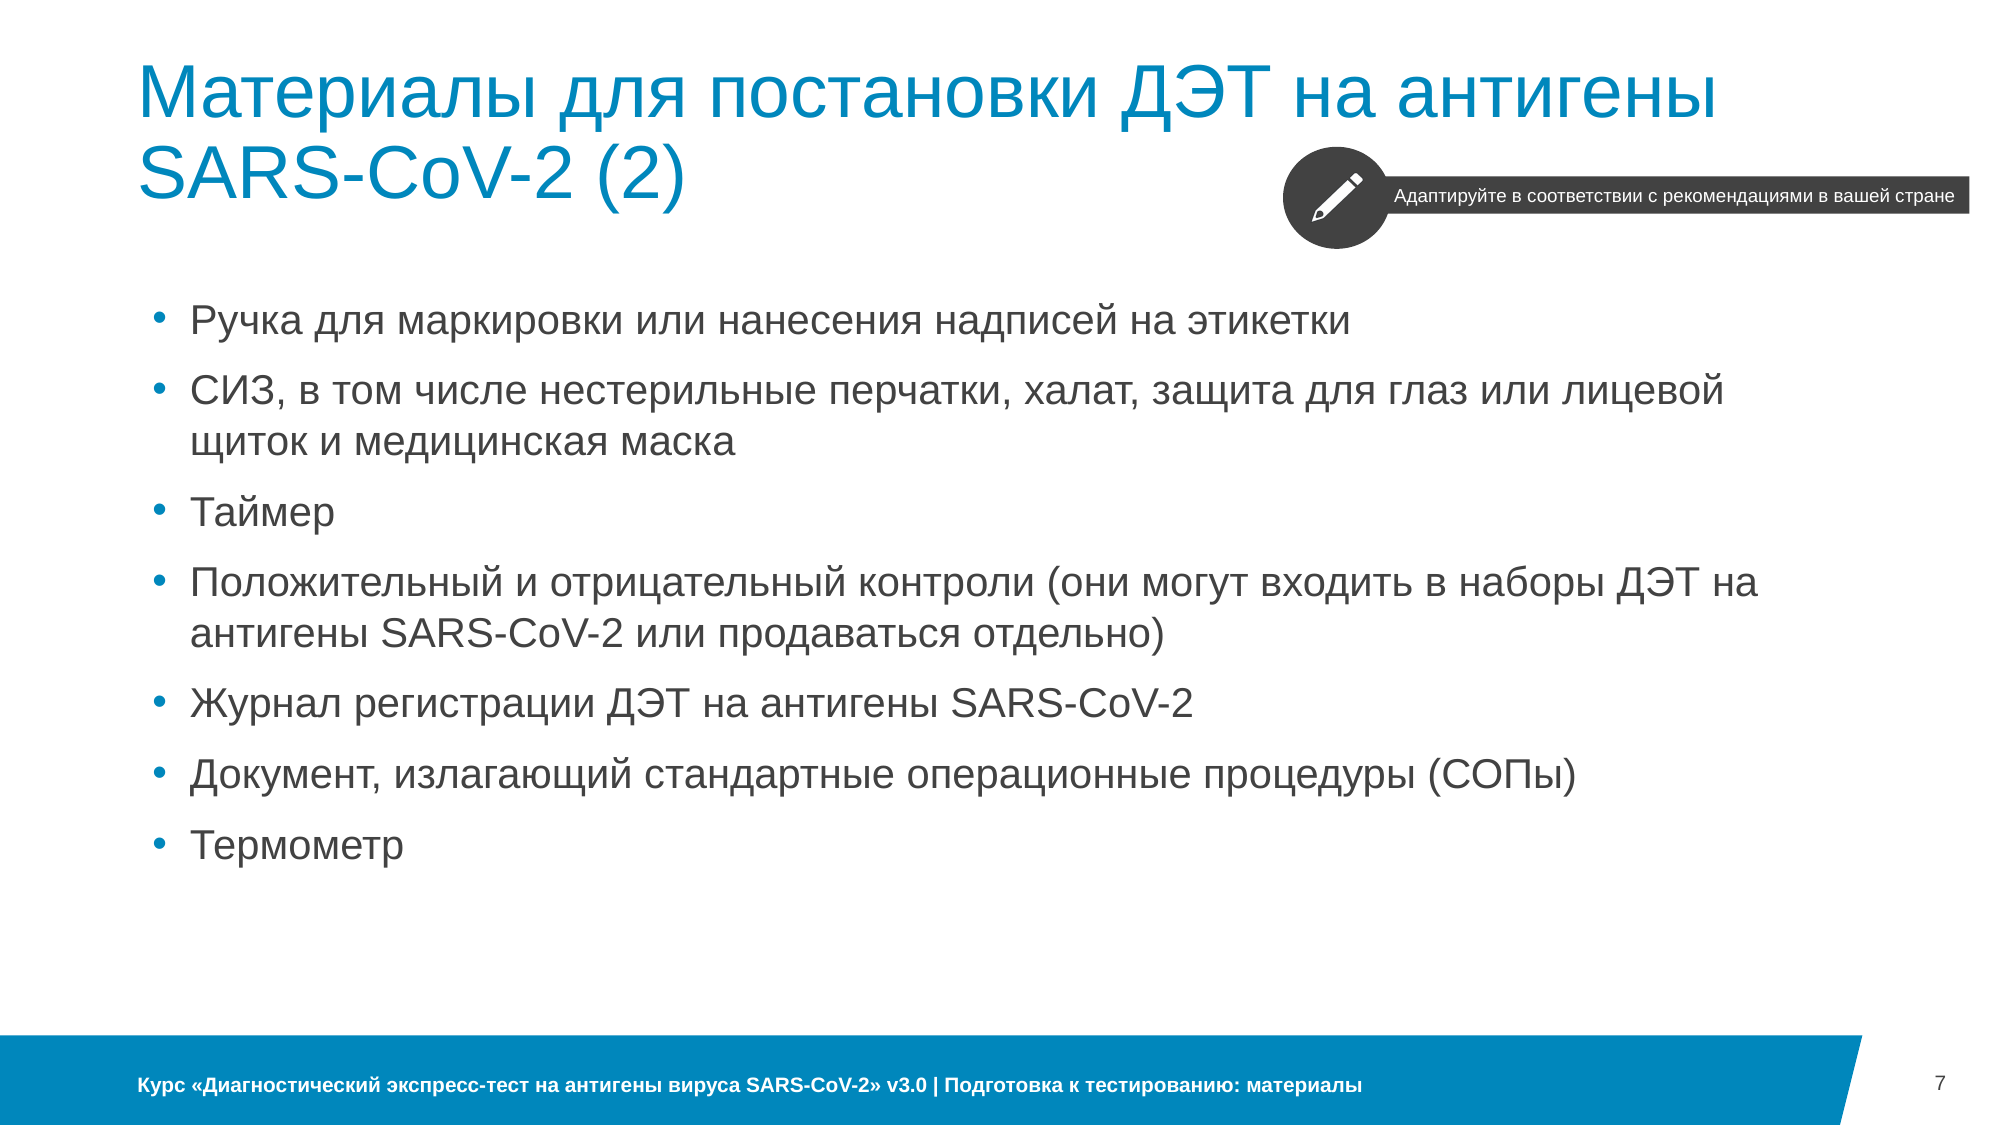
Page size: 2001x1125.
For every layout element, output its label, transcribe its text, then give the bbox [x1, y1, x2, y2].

slide_number 7 [1862, 1035, 1947, 1125]
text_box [1284, 148, 1970, 247]
list Ручка для маркировки или нанесения надписей на этикетки СИЗ, в том числе нестерильные перчатки, халат, защита для глаз или лицевой щиток и медицинская маска Таймер Положительный и отрицательный контроли (они могут входить в наборы ДЭТ на антигены SARS-CoV-2 или продаваться отдельно) Журнал регистрации ДЭТ на антигены SARS-CoV-2 Документ, излагающий стандартные операционные процедуры (СОПы) Термометр [137, 284, 1863, 1014]
footer Курс «Диагностический экспресс-тест на антигены вируса SARS-CoV-2» v3.0 | Подготовка к тестированию: материалы [137, 1042, 1675, 1125]
title Материалы для постановки ДЭТ на антигены SARS-CoV-2 (2) [137, 59, 1863, 215]
